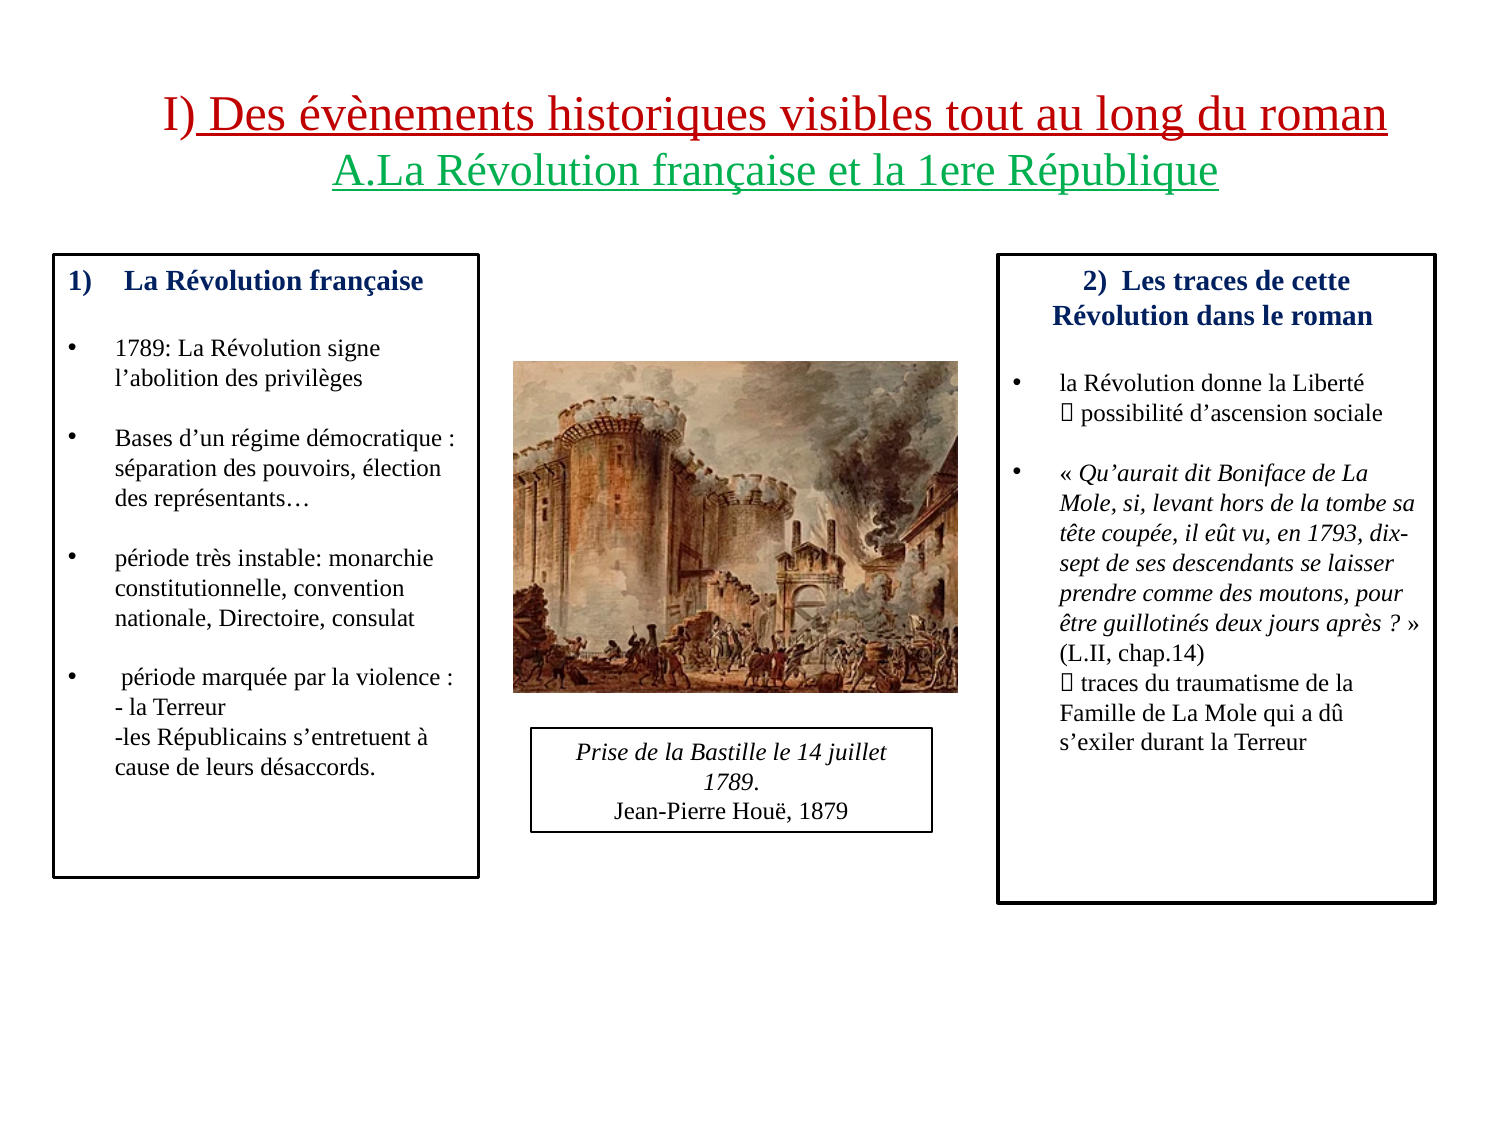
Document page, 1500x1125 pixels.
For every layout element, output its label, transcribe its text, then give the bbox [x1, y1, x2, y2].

text_box 2) Les traces de cette Révolution dans le roman la Révolution donne la Liberté  possibilité d’ascension sociale « Qu’aurait dit Boniface de La Mole, si, levant hors de la tombe sa tête coupée, il eût vu, en 1793, dix-sept de ses descendants se laisser prendre comme des moutons, pour être guillotinés deux jours après ? » (L.II, chap.14)  traces du traumatisme de la Famille de La Mole qui a dû s’exiler durant la Terreur [998, 254, 1436, 904]
picture [513, 361, 958, 693]
title I) Des évènements historiques visibles tout au long du roman A.La Révolution française et la 1ere République [100, 66, 1451, 254]
text_box Prise de la Bastille le 14 juillet 1789. Jean-Pierre Houë, 1879 [530, 727, 933, 833]
text_box La Révolution française 1789: La Révolution signe l’abolition des privilèges Bases d’un régime démocratique : séparation des pouvoirs, élection des représentants… période très instable: monarchie constitutionnelle, convention nationale, Directoire, consulat période marquée par la violence : - la Terreur -les Républicains s’entretuent à cause de leurs désaccords. [53, 254, 479, 878]
